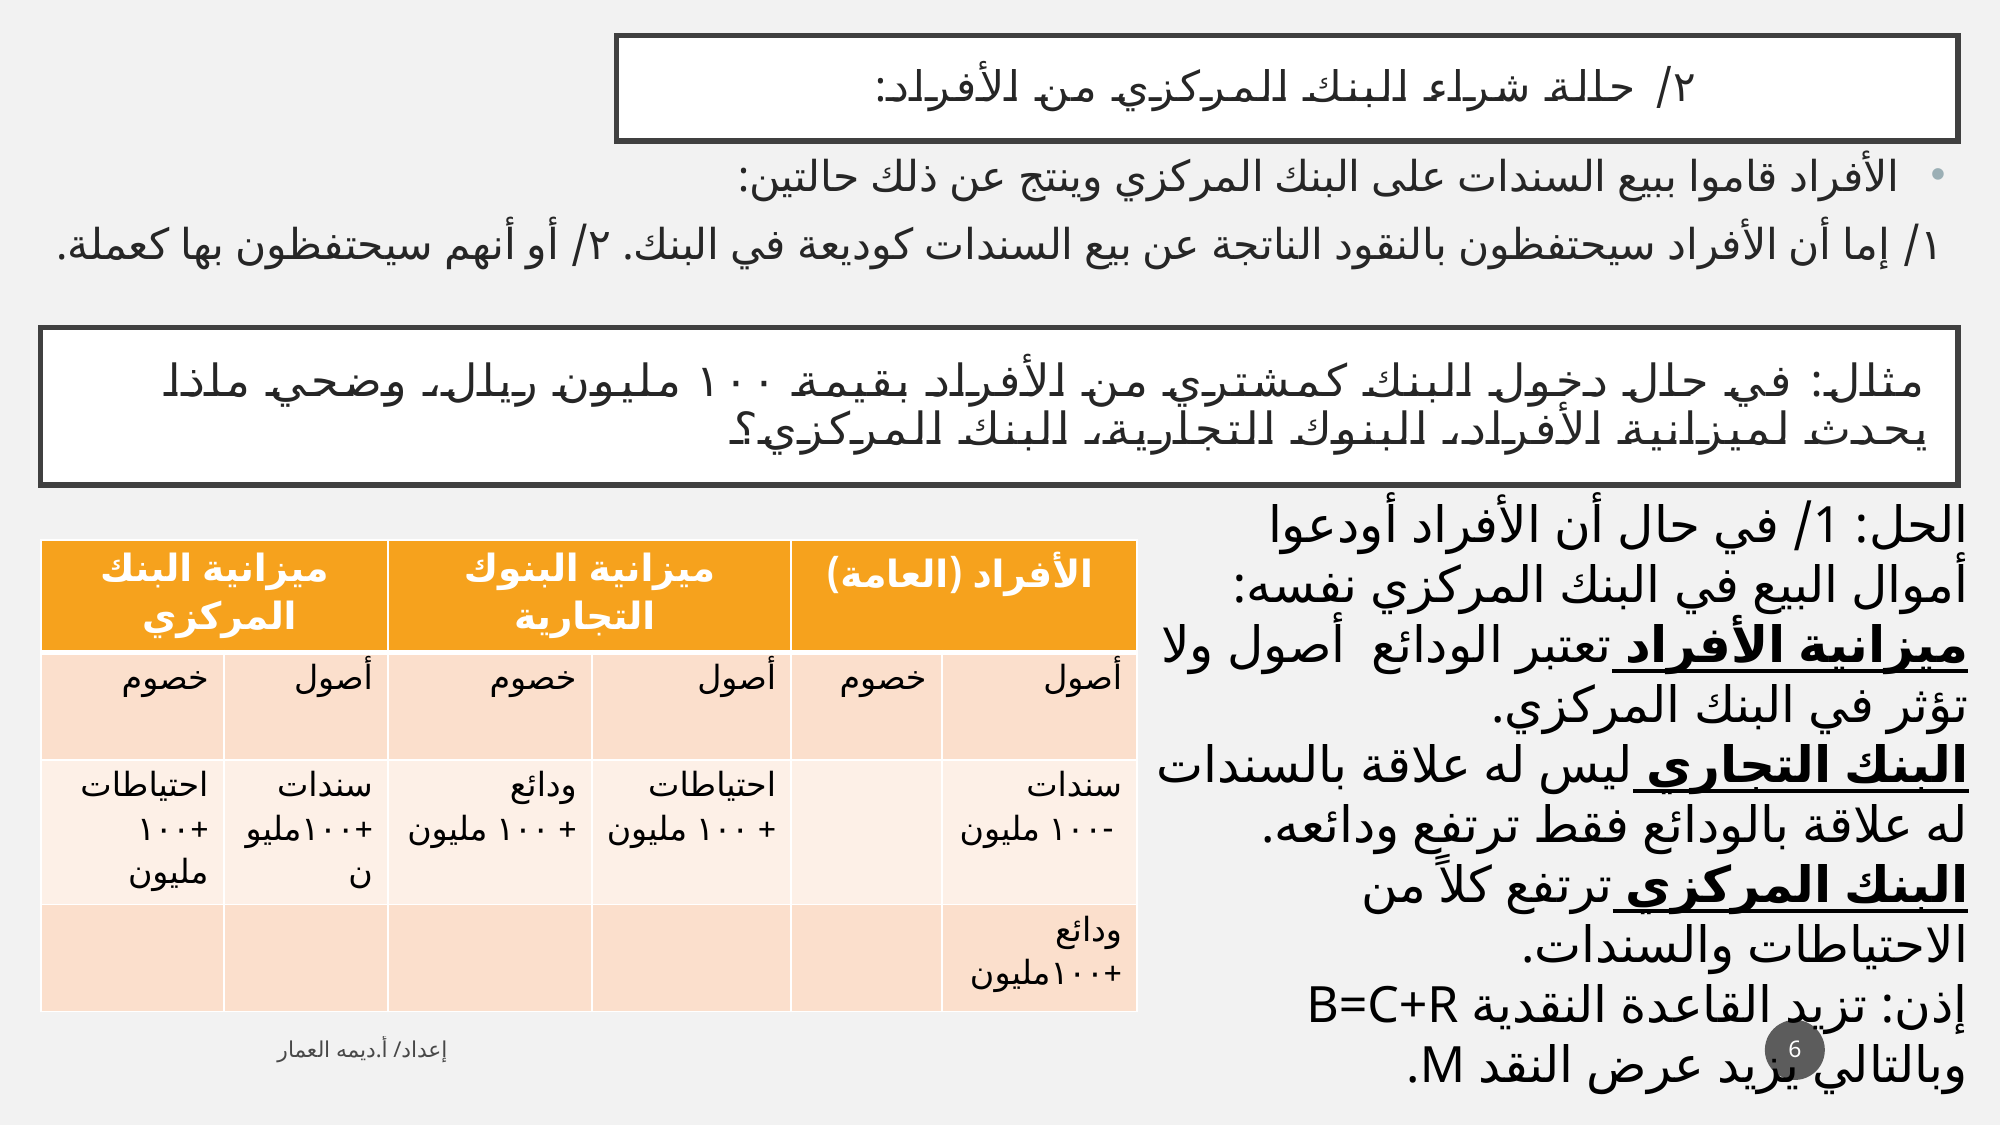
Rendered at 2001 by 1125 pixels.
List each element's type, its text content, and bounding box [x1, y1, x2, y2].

table_cell ودائع +١٠٠مليون [943, 905, 1136, 1011]
list الأفراد قاموا ببيع السندات على البنك المركزي وينتج عن ذلك حالتين: ١/ إما أن الأفراد سيحتفظون بالنقود الناتجة عن بيع السندات كوديعة في البنك. ٢/ أو أنهم سيحتفظون بها كعملة. [40, 141, 1959, 327]
table_cell [225, 905, 387, 1011]
table_cell سندات +١٠٠مليون [225, 761, 387, 904]
table_header الأفراد (العامة) [792, 541, 1136, 650]
table_cell احتياطات + ١٠٠ مليون [593, 761, 790, 904]
footer إعداد/ أ.ديمه العمار [262, 1023, 1137, 1076]
table_cell أصول [943, 655, 1136, 759]
table_cell سندات -١٠٠ مليون [943, 761, 1136, 904]
table_cell [792, 761, 941, 904]
table_header ميزانية البنوك التجارية [389, 541, 790, 650]
table_cell أصول [593, 655, 790, 759]
table_cell ودائع + ١٠٠ مليون [389, 761, 591, 904]
table_cell خصوم [792, 655, 941, 759]
table_cell [42, 905, 223, 1011]
table_cell احتياطات +١٠٠ مليون [42, 761, 223, 904]
table_cell [593, 905, 790, 1011]
table_cell أصول [225, 655, 387, 759]
table_cell خصوم [389, 655, 591, 759]
table_header ميزانية البنك المركزي [42, 541, 387, 650]
title ٢/ حالة شراء البنك المركزي من الأفراد: [614, 33, 1961, 144]
table_cell [792, 905, 941, 1011]
text_box الحل: 1/ في حال أن الأفراد أودعوا أموال البيع في البنك المركزي نفسه: ميزانية الأفراد تعتبر الودائع أصول ولا تؤثر في البنك المركزي. البنك التجاري ليس له علاقة بالسندات له علاقة بالودائع فقط ترتفع ودائعه. البنك المركزي ترتفع كلاً من الاحتياطات والسندات. إذن: تزيد القاعدة النقدية B=C+R وبالتالي يزيد عرض النقد M. [1137, 485, 1984, 1125]
text_box مثال: في حال دخول البنك كمشتري من الأفراد بقيمة ١٠٠ مليون ريال، وضحي ماذا يحدث لميزانية الأفراد، البنوك التجارية، البنك المركزي؟ [40, 327, 1959, 486]
table_cell خصوم [42, 655, 223, 759]
table_cell [389, 905, 591, 1011]
